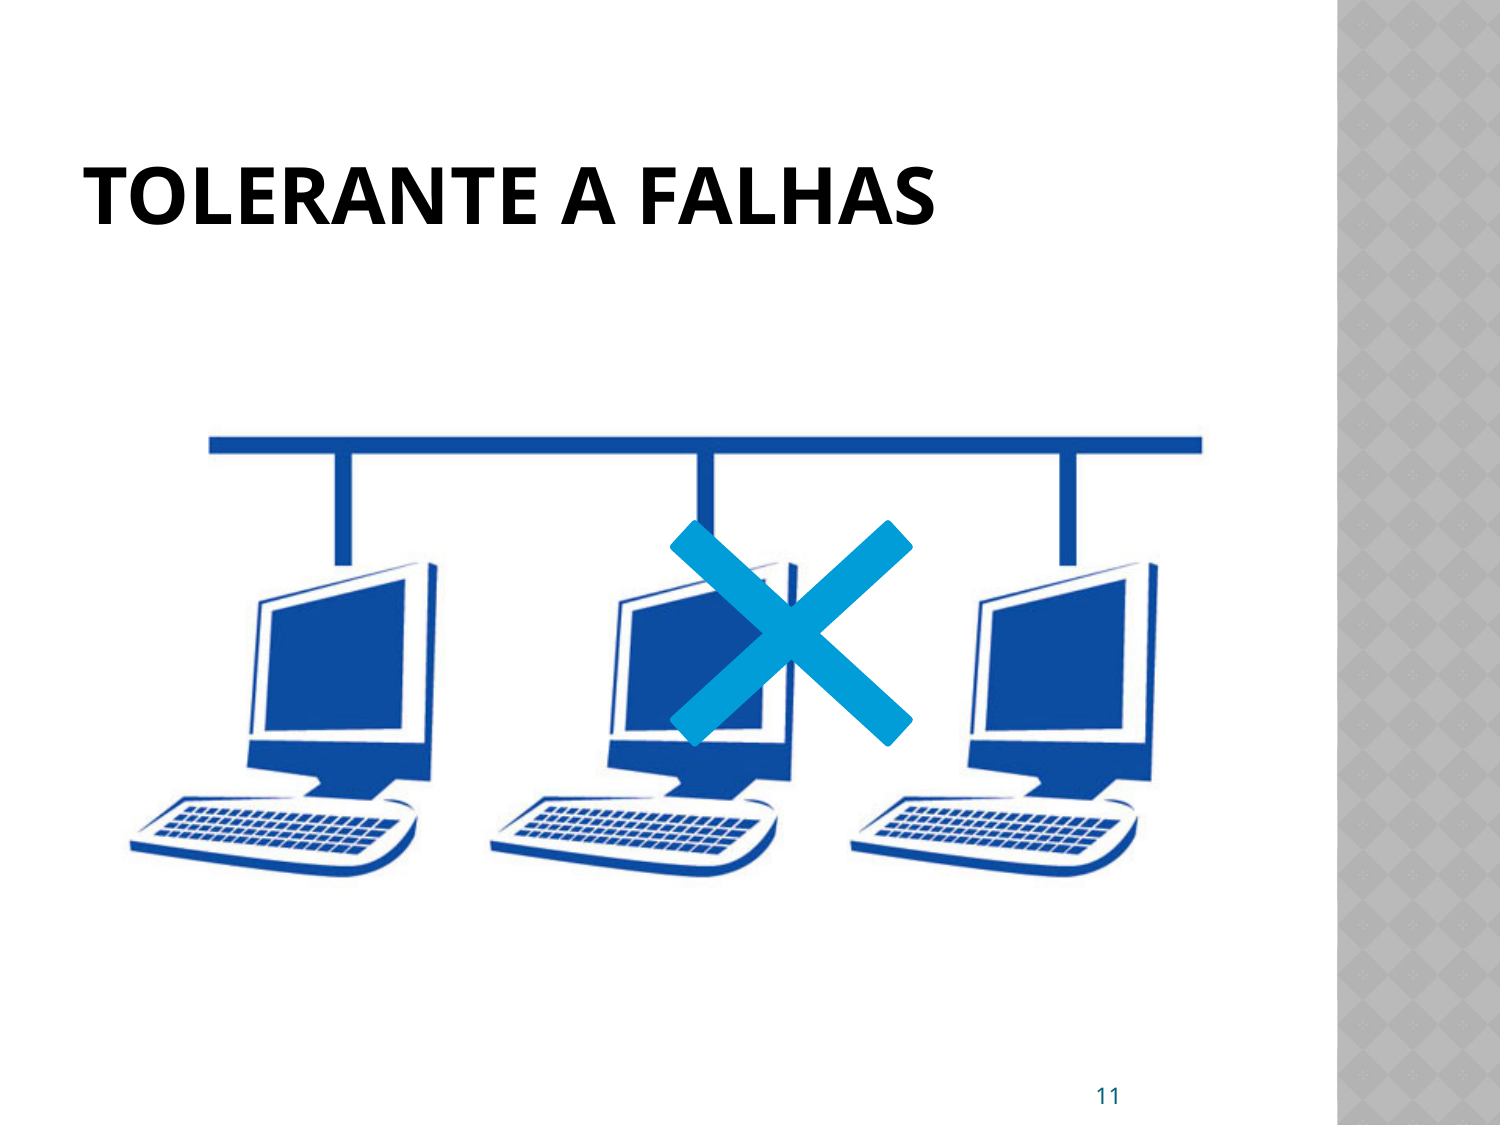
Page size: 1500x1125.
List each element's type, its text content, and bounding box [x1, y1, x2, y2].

slide_number 11 [1025, 1075, 1122, 1113]
title Tolerante a falhas [75, 52, 1263, 240]
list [121, 425, 1217, 898]
